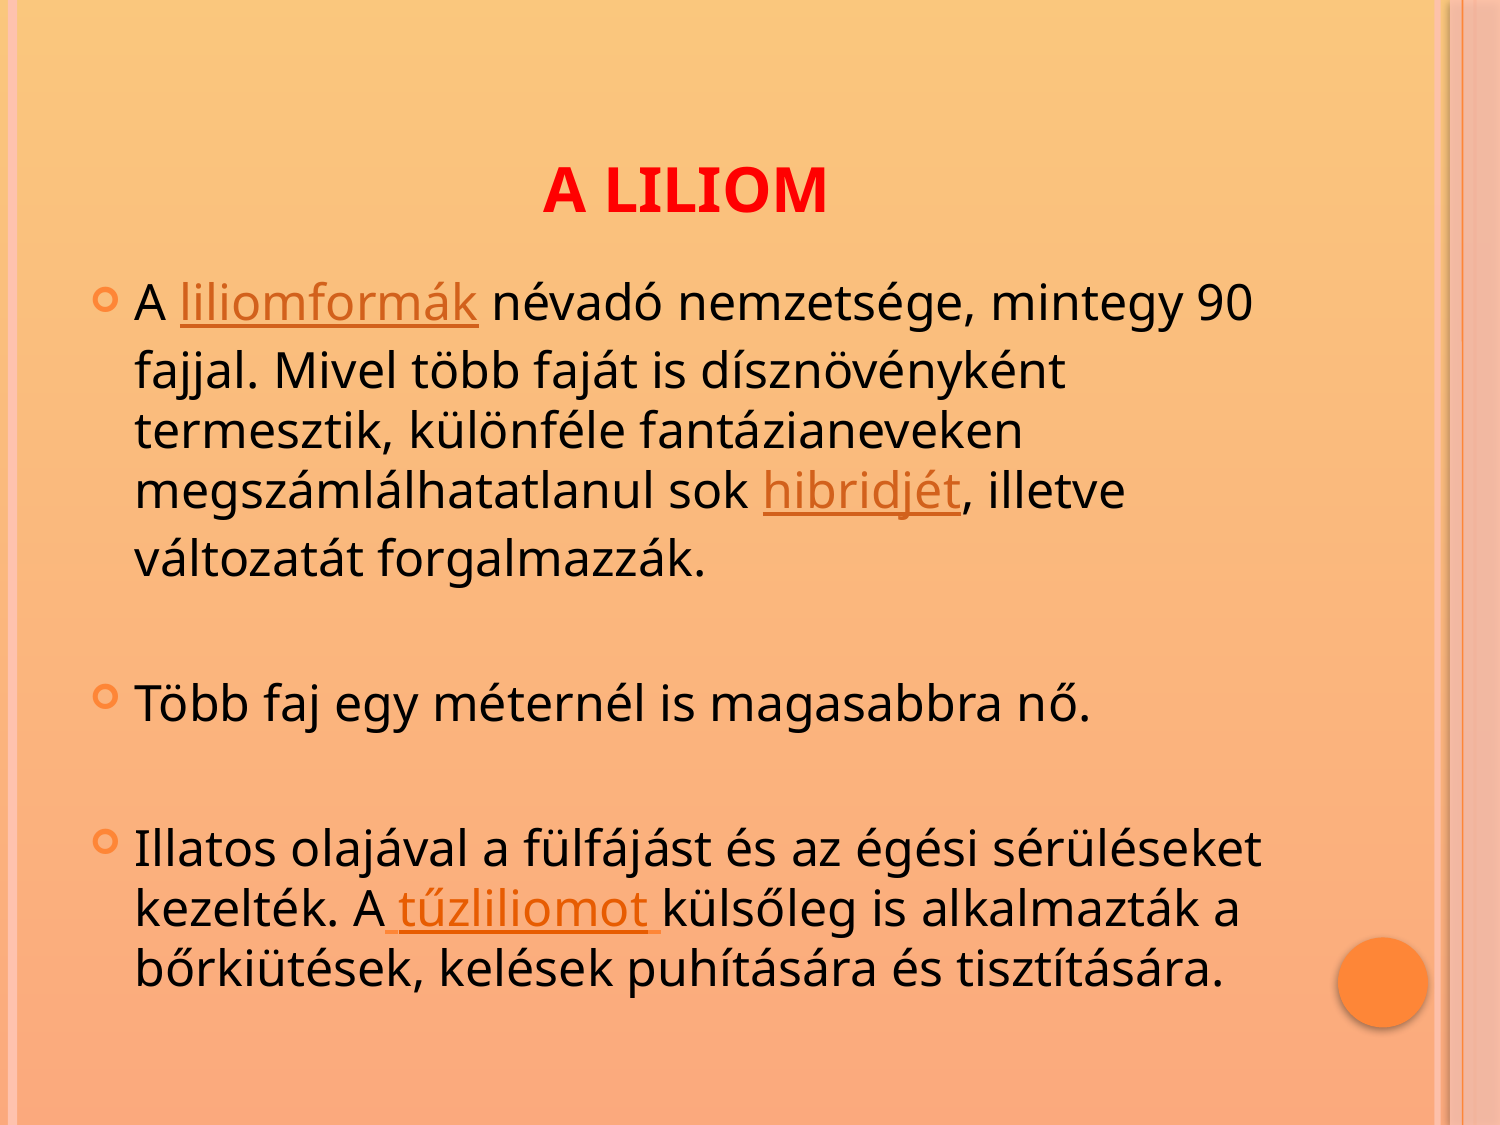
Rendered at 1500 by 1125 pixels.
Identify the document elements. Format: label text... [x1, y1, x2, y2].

list A liliomformák névadó nemzetsége, mintegy 90 fajjal. Mivel több faját is dísznövényként termesztik, különféle fantázianeveken megszámlálhatatlanul sok hibridjét, illetve változatát forgalmazzák. Több faj egy méternél is magasabbra nő. Illatos olajával a fülfájást és az égési sérüléseket kezelték. A tűzliliomot külsőleg is alkalmazták a bőrkiütések, kelések puhítására és tisztítására. [75, 262, 1300, 1062]
title A liliom [75, 45, 1300, 233]
